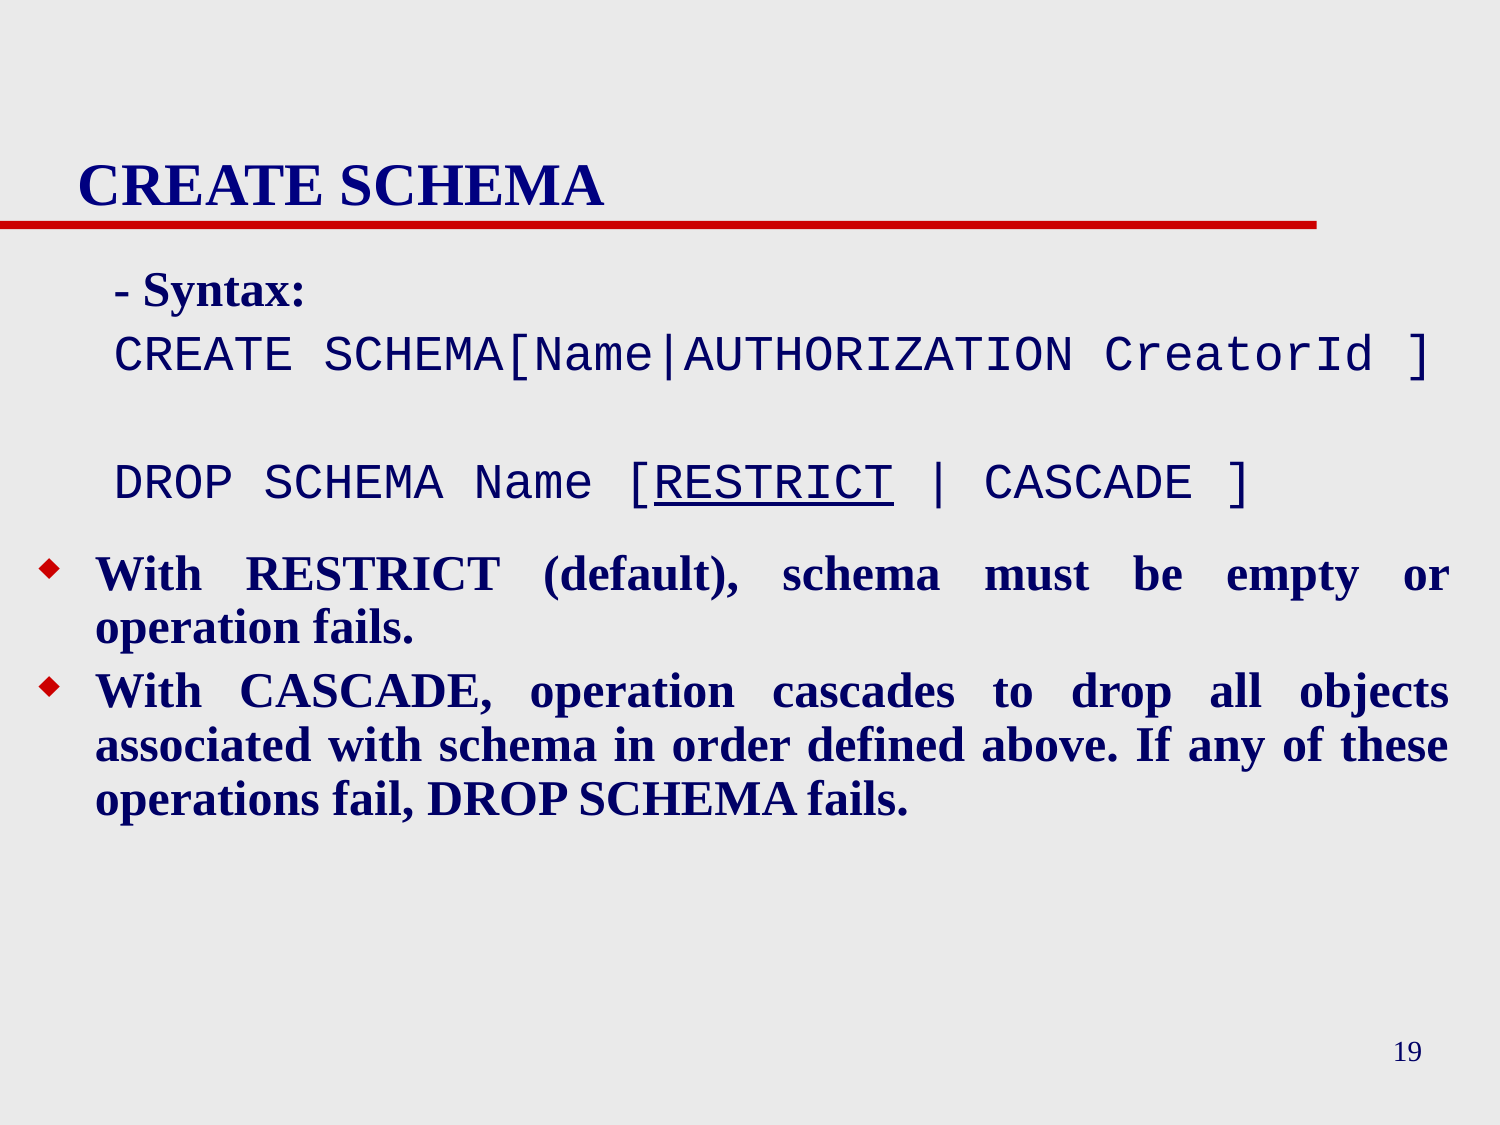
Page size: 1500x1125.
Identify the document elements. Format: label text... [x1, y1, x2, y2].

slide_number 19 [1124, 1012, 1438, 1088]
title CREATE SCHEMA [62, 43, 1338, 226]
list - Syntax: CREATE SCHEMA[Name|AUTHORIZATION CreatorId ] DROP SCHEMA Name [RESTRICT | CASCADE ] With RESTRICT (default), schema must be empty or operation fails. With CASCADE, operation cascades to drop all objects associated with schema in order defined above. If any of these operations fail, DROP SCHEMA fails. [23, 255, 1466, 931]
